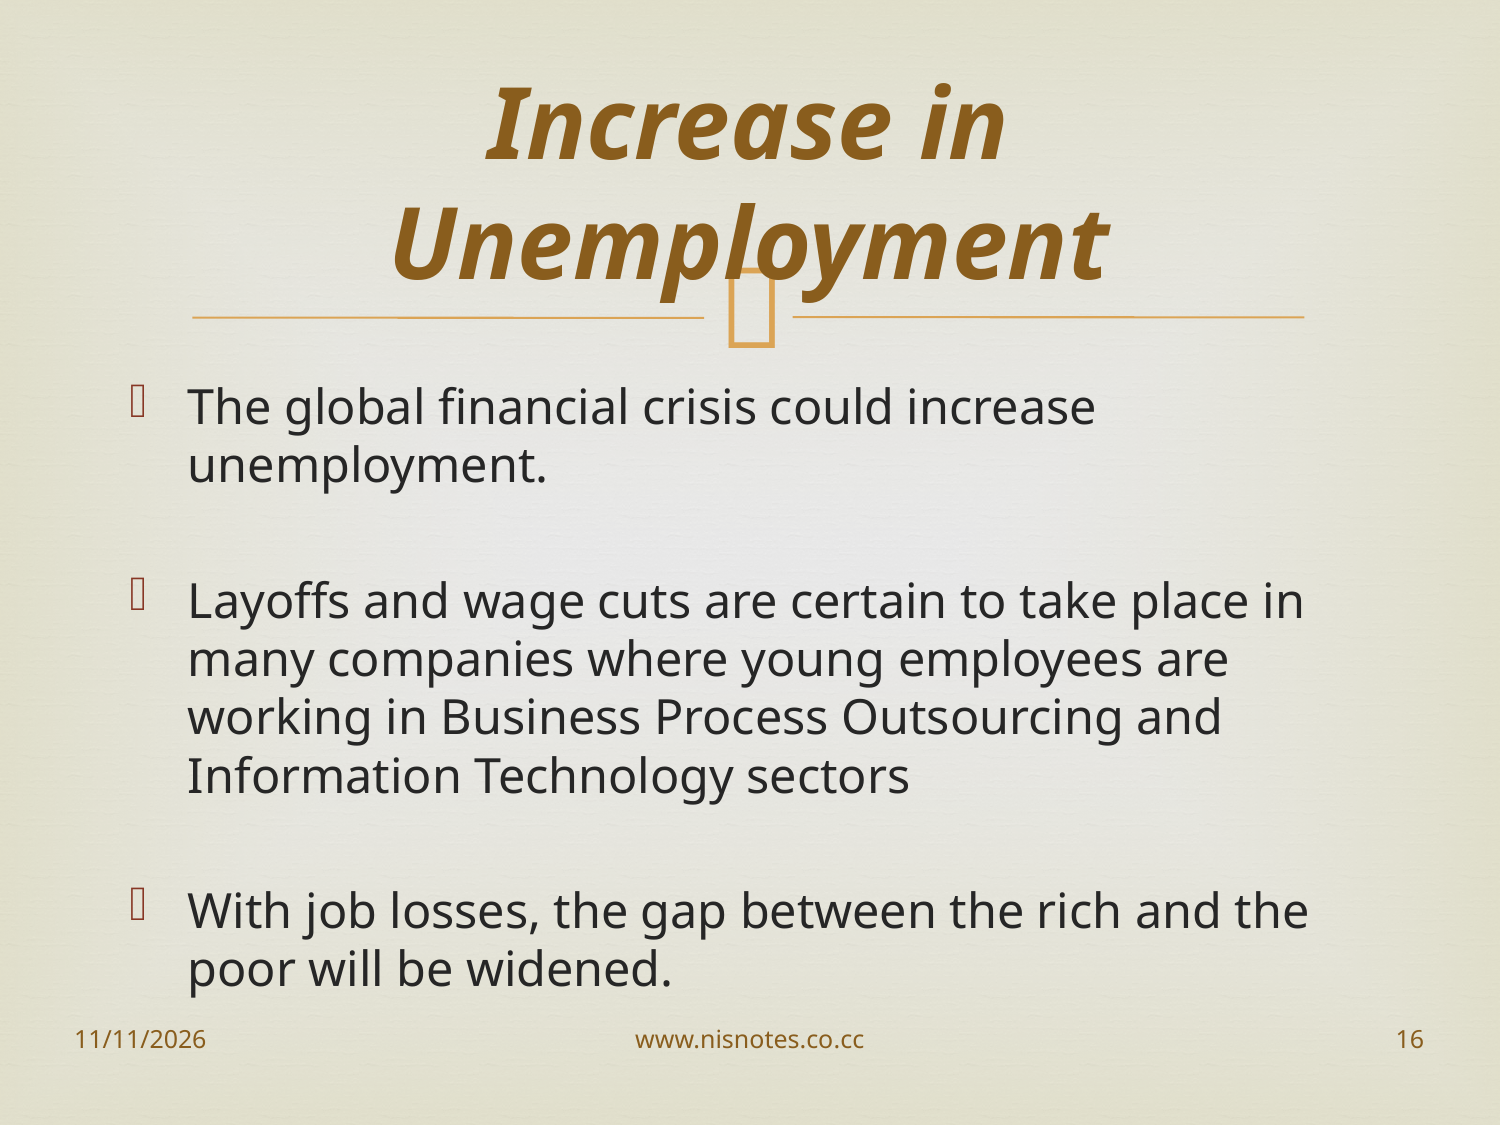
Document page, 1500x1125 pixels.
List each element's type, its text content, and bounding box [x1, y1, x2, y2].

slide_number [59, 1010, 410, 1071]
slide_number 16 [1089, 1010, 1440, 1071]
list The global financial crisis could increase unemployment. Layoffs and wage cuts are certain to take place in many companies where young employees are working in Business Process Outsourcing and Information Technology sectors With job losses, the gap between the rich and the poor will be widened. [114, 368, 1386, 1005]
footer www.nisnotes.co.cc [512, 1010, 988, 1071]
title Increase in Unemployment [112, 93, 1386, 267]
